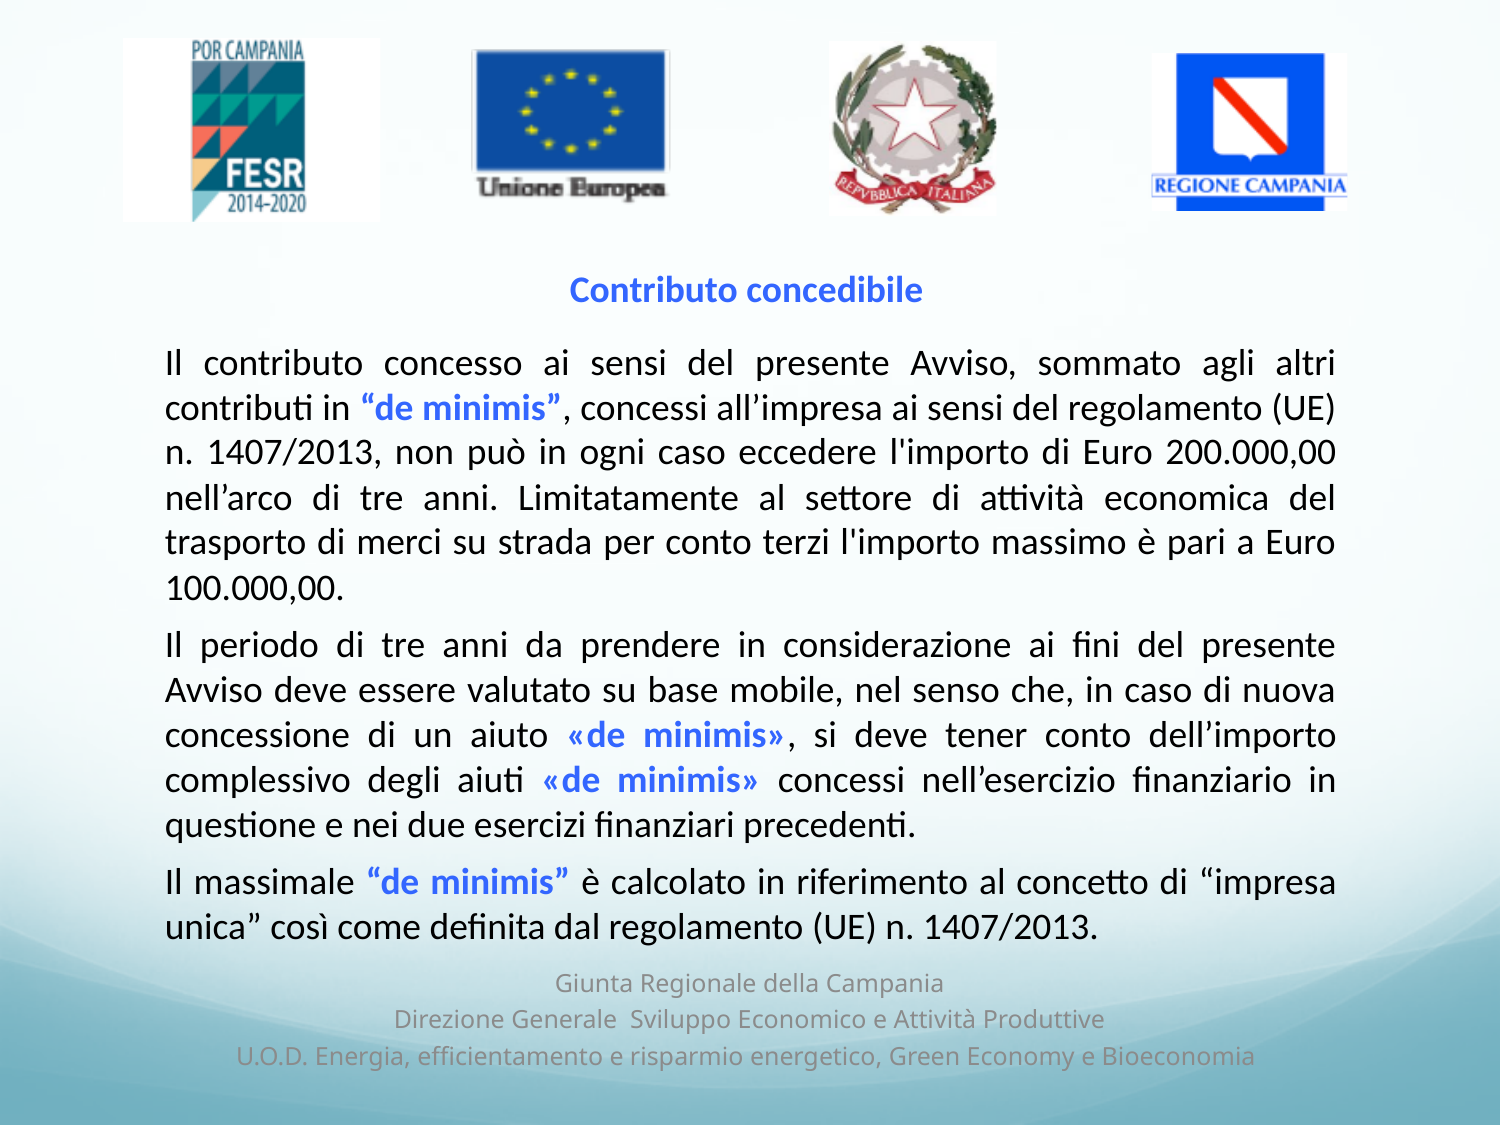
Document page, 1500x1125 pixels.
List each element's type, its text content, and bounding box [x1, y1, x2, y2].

picture [470, 42, 673, 209]
text_box Giunta Regionale della Campania Direzione Generale Sviluppo Economico e Attività Produttive U.O.D. Energia, efficientamento e risparmio energetico, Green Economy e Bioeconomia [216, 960, 1283, 1090]
text_box Contributo concedibile Il contributo concesso ai sensi del presente Avviso, sommato agli altri contributi in “de minimis”, concessi all’impresa ai sensi del regolamento (UE) n. 1407/2013, non può in ogni caso eccedere l'importo di Euro 200.000,00 nell’arco di tre anni. Limitatamente al settore di attività economica del trasporto di merci su strada per conto terzi l'importo massimo è pari a Euro 100.000,00. Il periodo di tre anni da prendere in considerazione ai fini del presente Avviso deve essere valutato su base mobile, nel senso che, in caso di nuova concessione di un aiuto «de minimis», si deve tener conto dell’importo complessivo degli aiuti «de minimis» concessi nell’esercizio finanziario in questione e nei due esercizi finanziari precedenti. Il massimale “de minimis” è calcolato in riferimento al concetto di “impresa unica” così come definita dal regolamento (UE) n. 1407/2013. [150, 257, 1353, 955]
